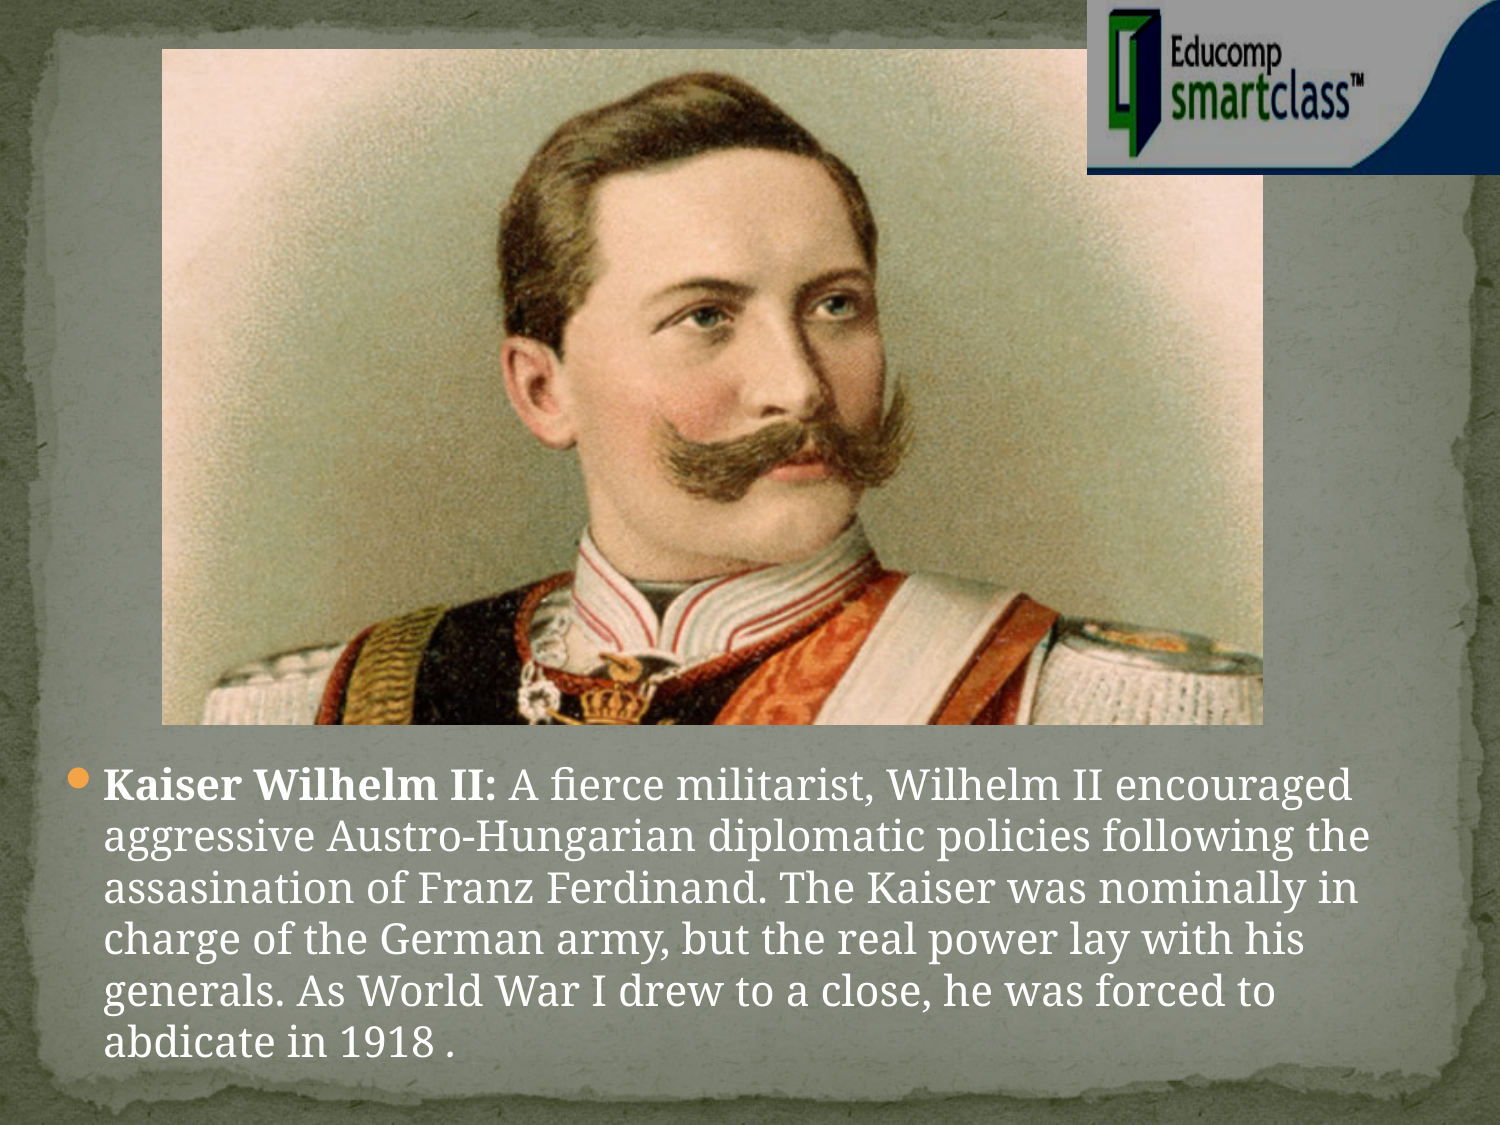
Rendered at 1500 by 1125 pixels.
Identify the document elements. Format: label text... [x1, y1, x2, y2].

list Kaiser Wilhelm II: A fierce militarist, Wilhelm II encouraged aggressive Austro-Hungarian diplomatic policies following the assasination of Franz Ferdinand. The Kaiser was nominally in charge of the German army, but the real power lay with his generals. As World War I drew to a close, he was forced to abdicate in 1918 . [50, 750, 1425, 1075]
picture [162, 0, 1500, 725]
